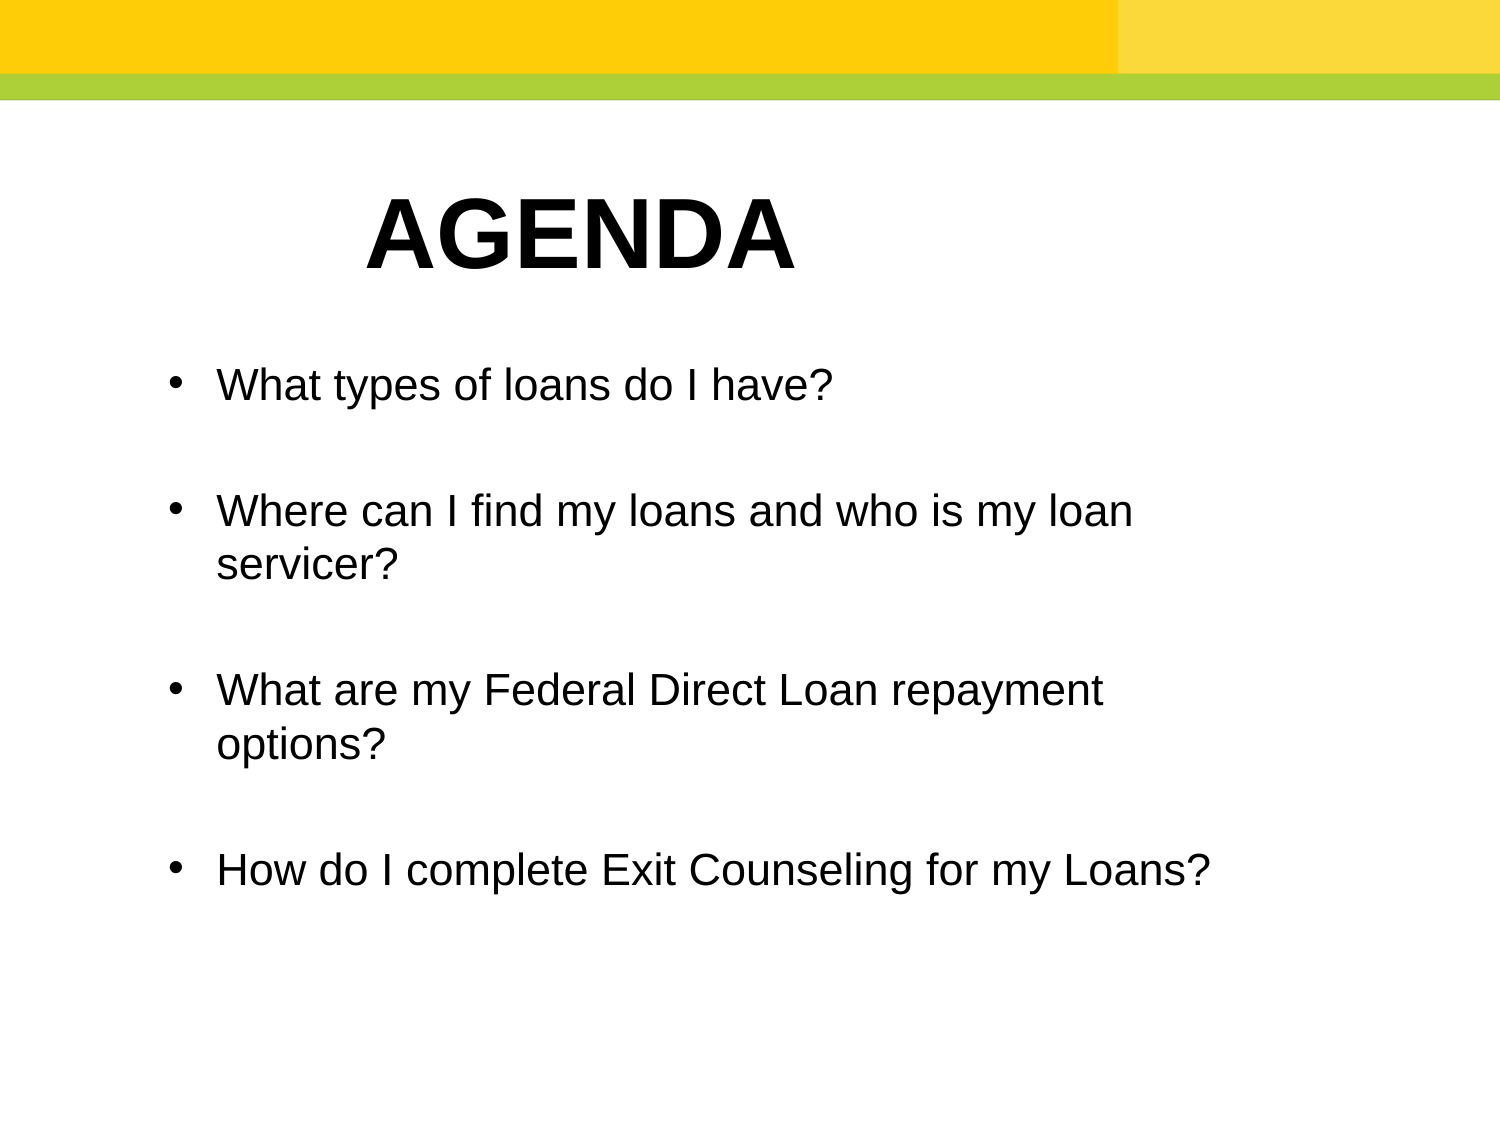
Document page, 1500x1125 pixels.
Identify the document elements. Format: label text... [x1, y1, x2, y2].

subtitle What types of loans do I have? Where can I find my loans and who is my loan servicer? What are my Federal Direct Loan repayment options? How do I complete Exit Counseling for my Loans? [153, 347, 1232, 967]
title AGENDA [0, 108, 1163, 350]
picture [0, 0, 1500, 1125]
